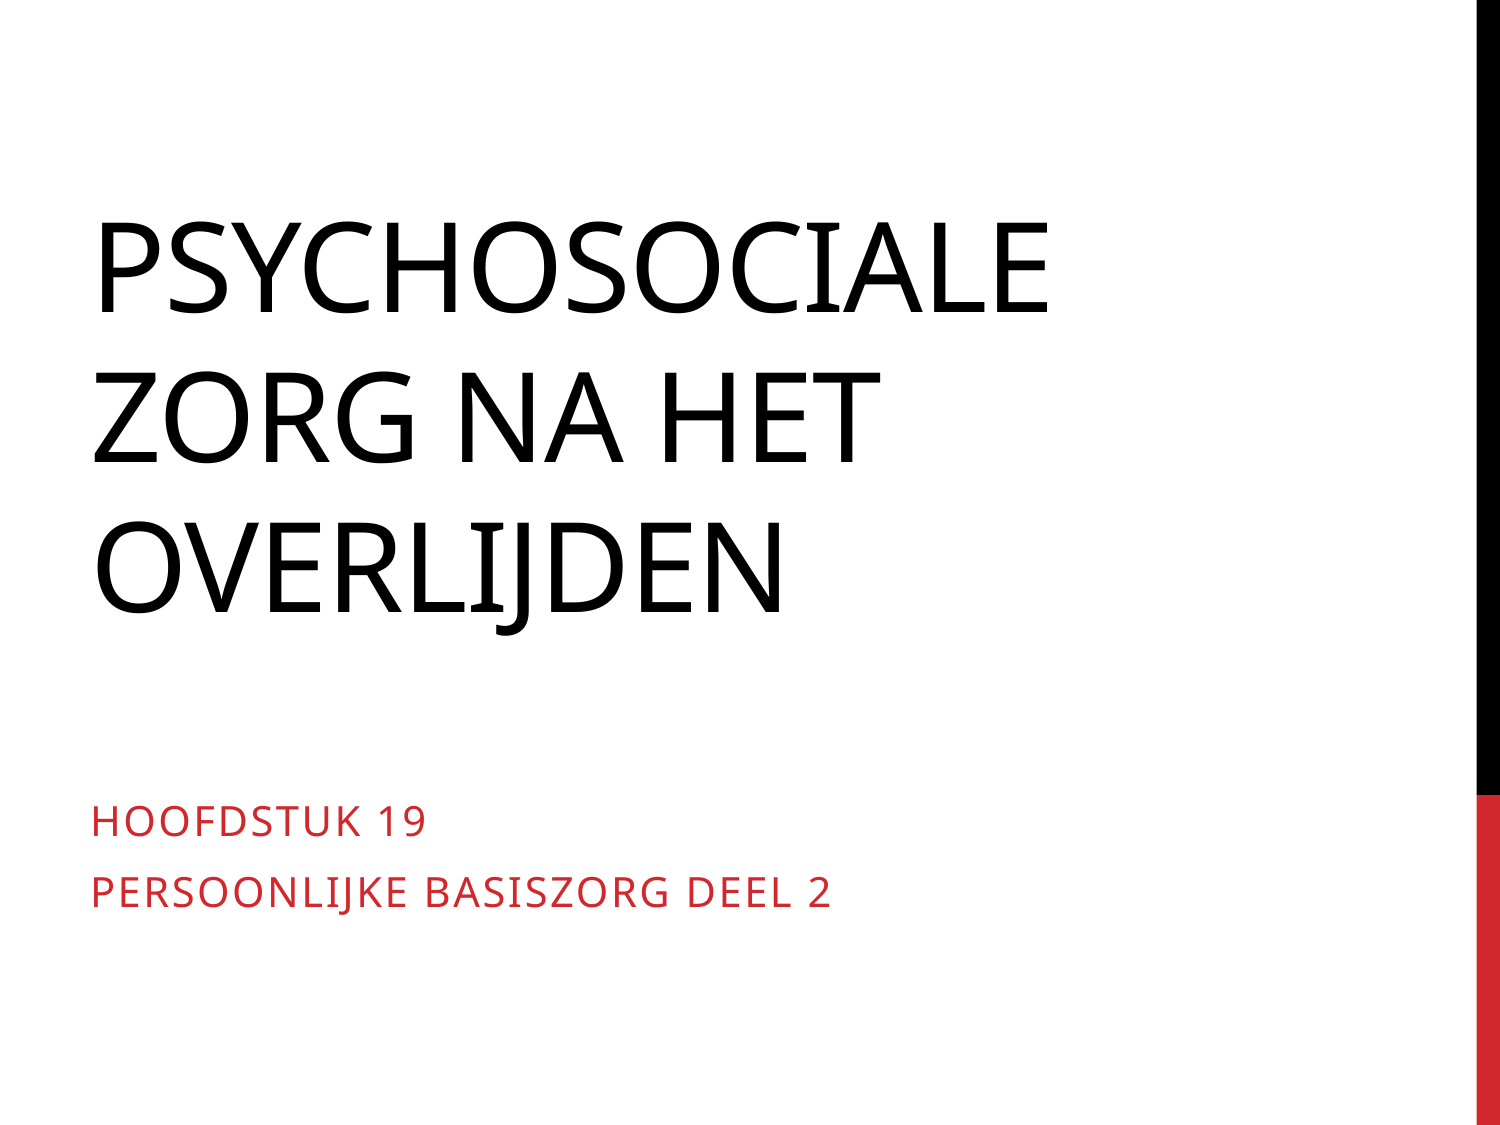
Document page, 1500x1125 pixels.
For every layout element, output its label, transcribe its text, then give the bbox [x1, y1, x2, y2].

subtitle Hoofdstuk 19 Persoonlijke basiszorg deel 2 [75, 787, 1200, 938]
title Psychosociale zorg na het overlijden [75, 37, 1350, 788]
